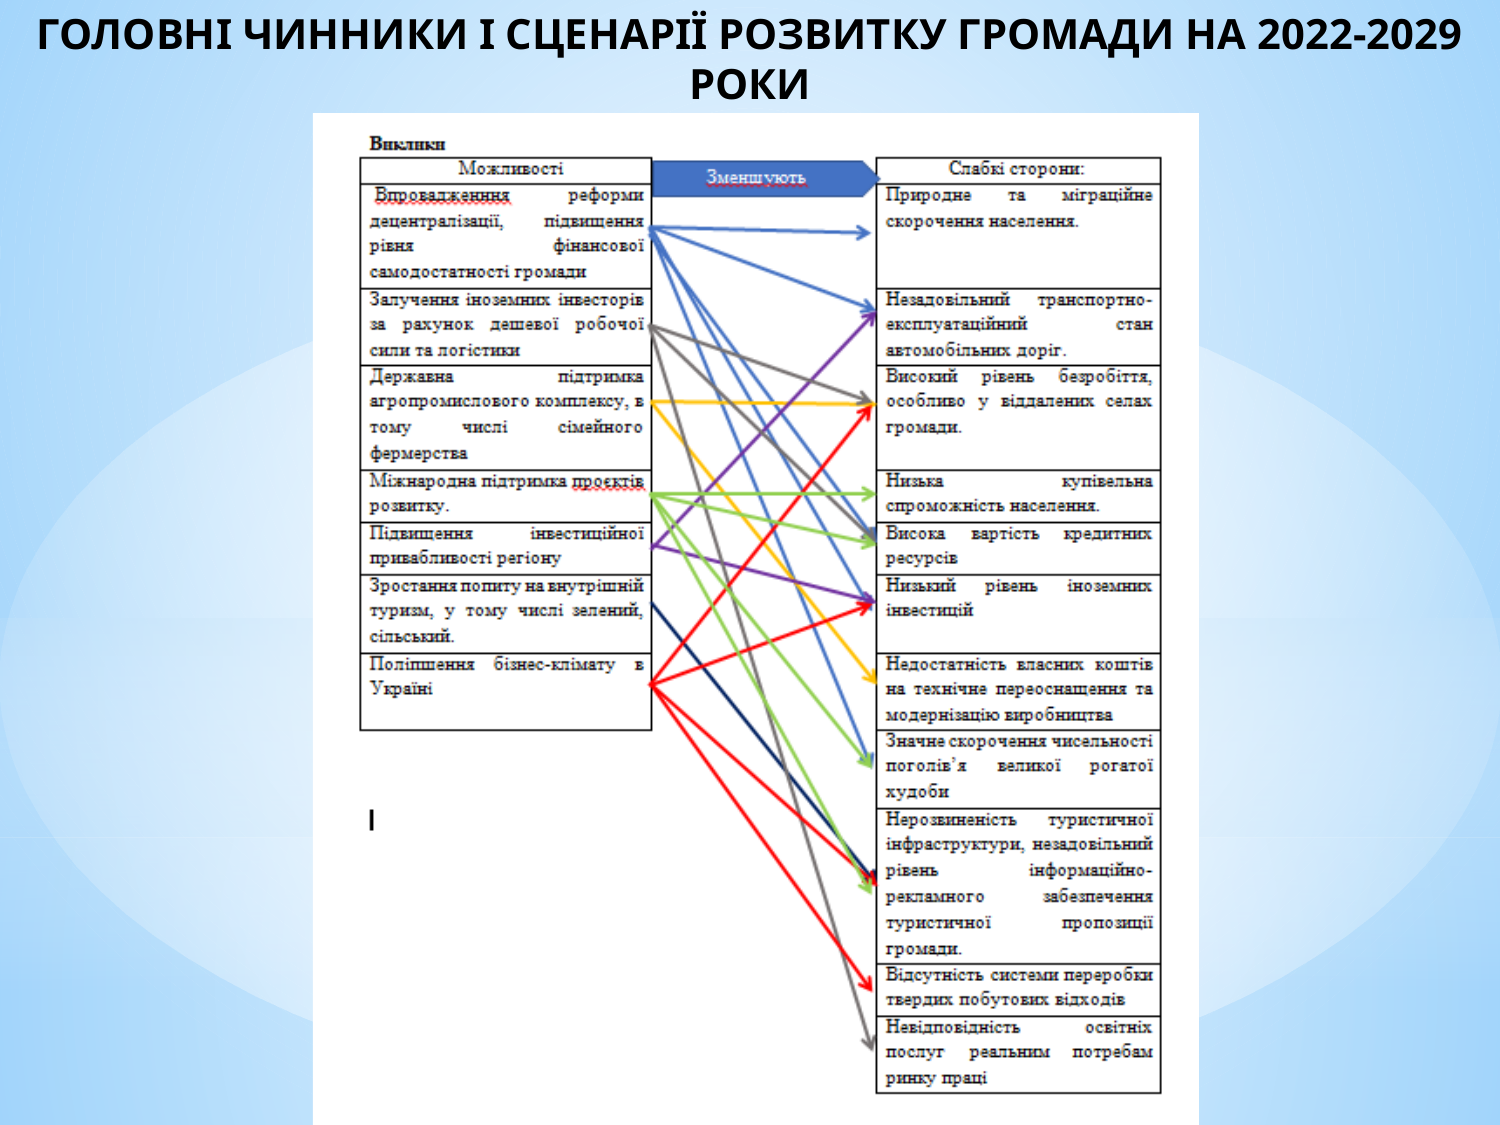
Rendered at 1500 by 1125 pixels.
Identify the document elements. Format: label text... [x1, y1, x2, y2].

title ГОЛОВНІ ЧИННИКИ І СЦЕНАРІЇ РОЗВИТКУ ГРОМАДИ НА 2022-2029 РОКИ SWOT-матриця [0, 0, 1500, 188]
picture [312, 113, 1200, 1125]
